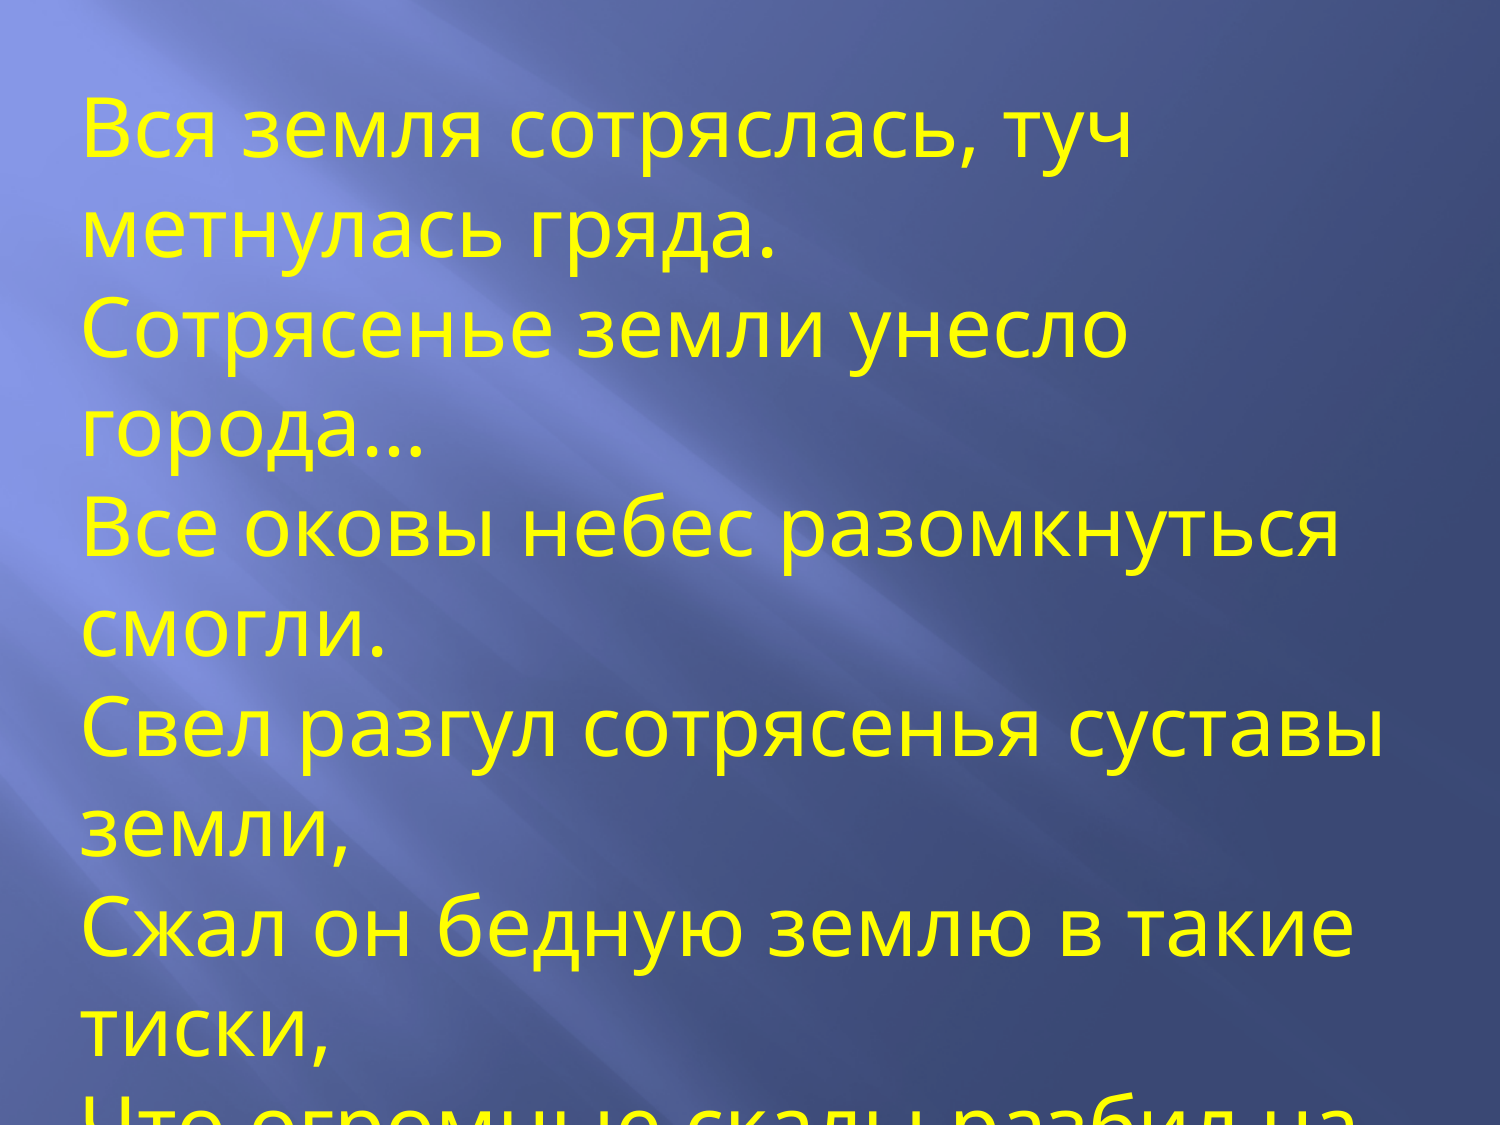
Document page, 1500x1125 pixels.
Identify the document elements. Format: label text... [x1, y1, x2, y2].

text_box Вся земля сотряслась, туч метнулась гряда. Сотрясенье земли унесло города… Все оковы небес разомкнуться смогли. Свел разгул сотрясенья суставы земли, Сжал он бедную землю в такие тиски, Что огромные скалы разбил на куски… [64, 66, 1500, 1125]
